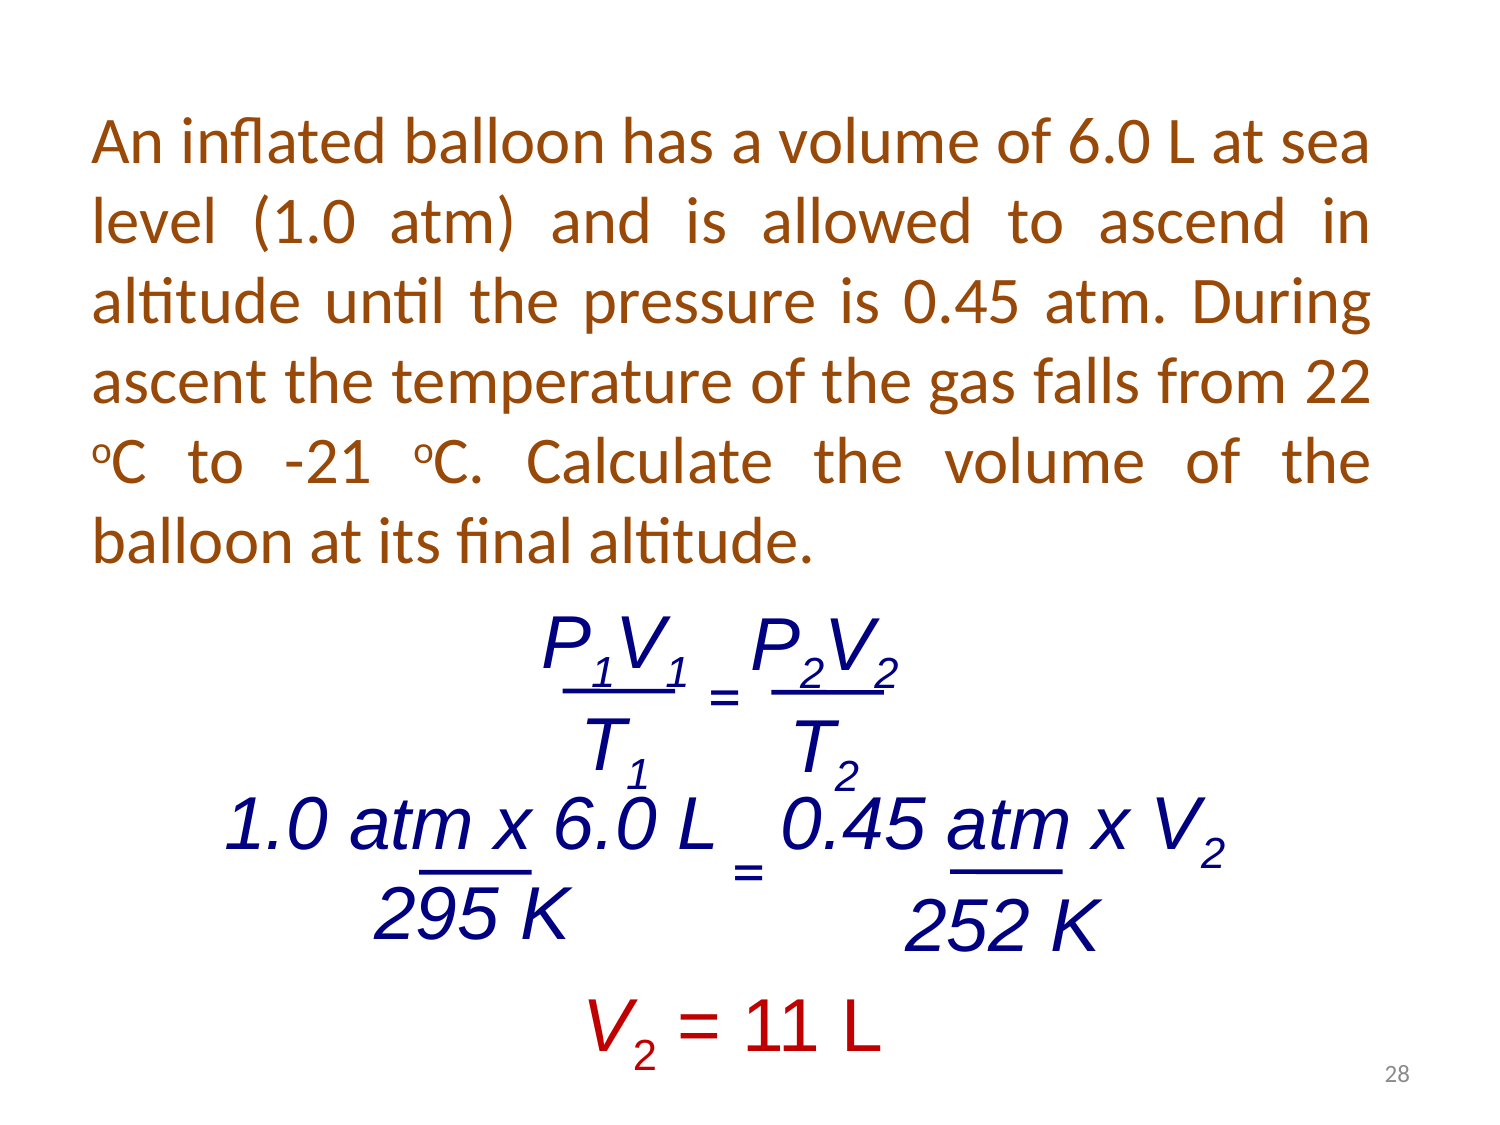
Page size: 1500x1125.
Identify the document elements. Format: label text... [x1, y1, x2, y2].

text_box = [713, 645, 725, 740]
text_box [521, 585, 710, 765]
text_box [730, 587, 919, 785]
text_box An inflated balloon has a volume of 6.0 L at sea level (1.0 atm) and is allowed to ascend in altitude until the pressure is 0.45 atm. During ascent the temperature of the gas falls from 22 oC to -21 oC. Calculate the volume of the balloon at its final altitude. V2 = 11 L [76, 89, 1388, 1087]
text_box = [742, 820, 756, 916]
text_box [761, 766, 1245, 965]
slide_number 28 [1074, 1042, 1425, 1103]
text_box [206, 766, 738, 965]
